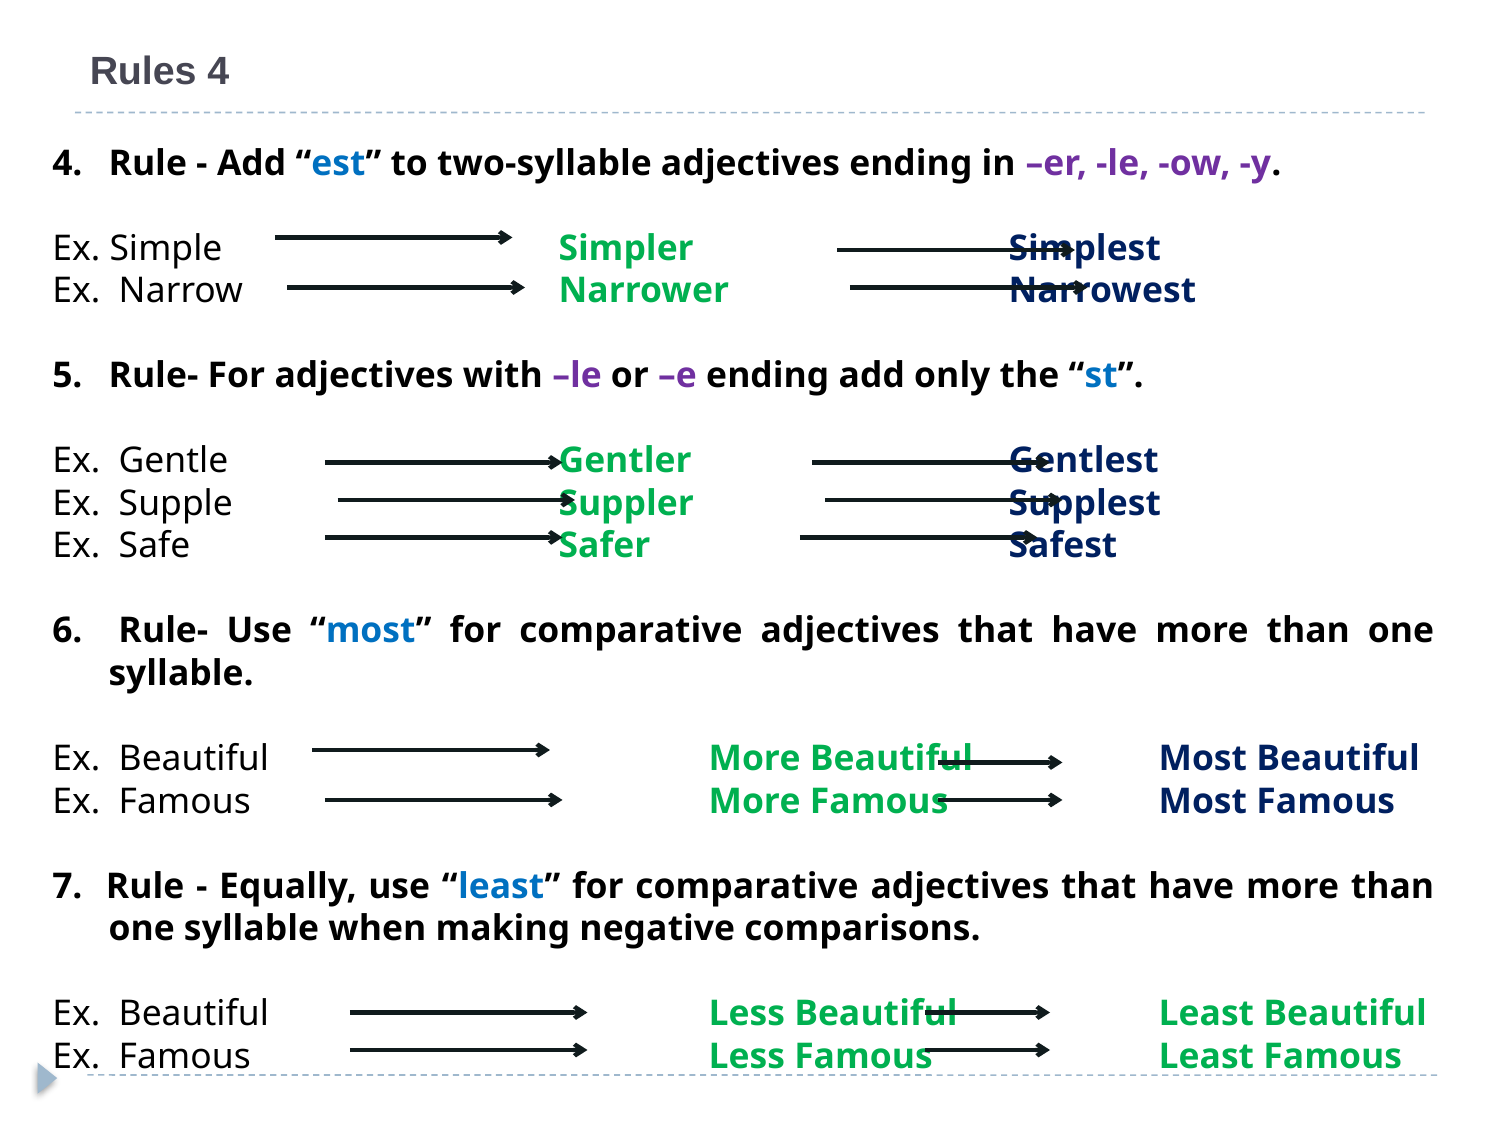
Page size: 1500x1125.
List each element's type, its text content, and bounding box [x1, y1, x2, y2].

title Rules 4 [75, 37, 1425, 87]
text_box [37, 87, 1451, 1093]
